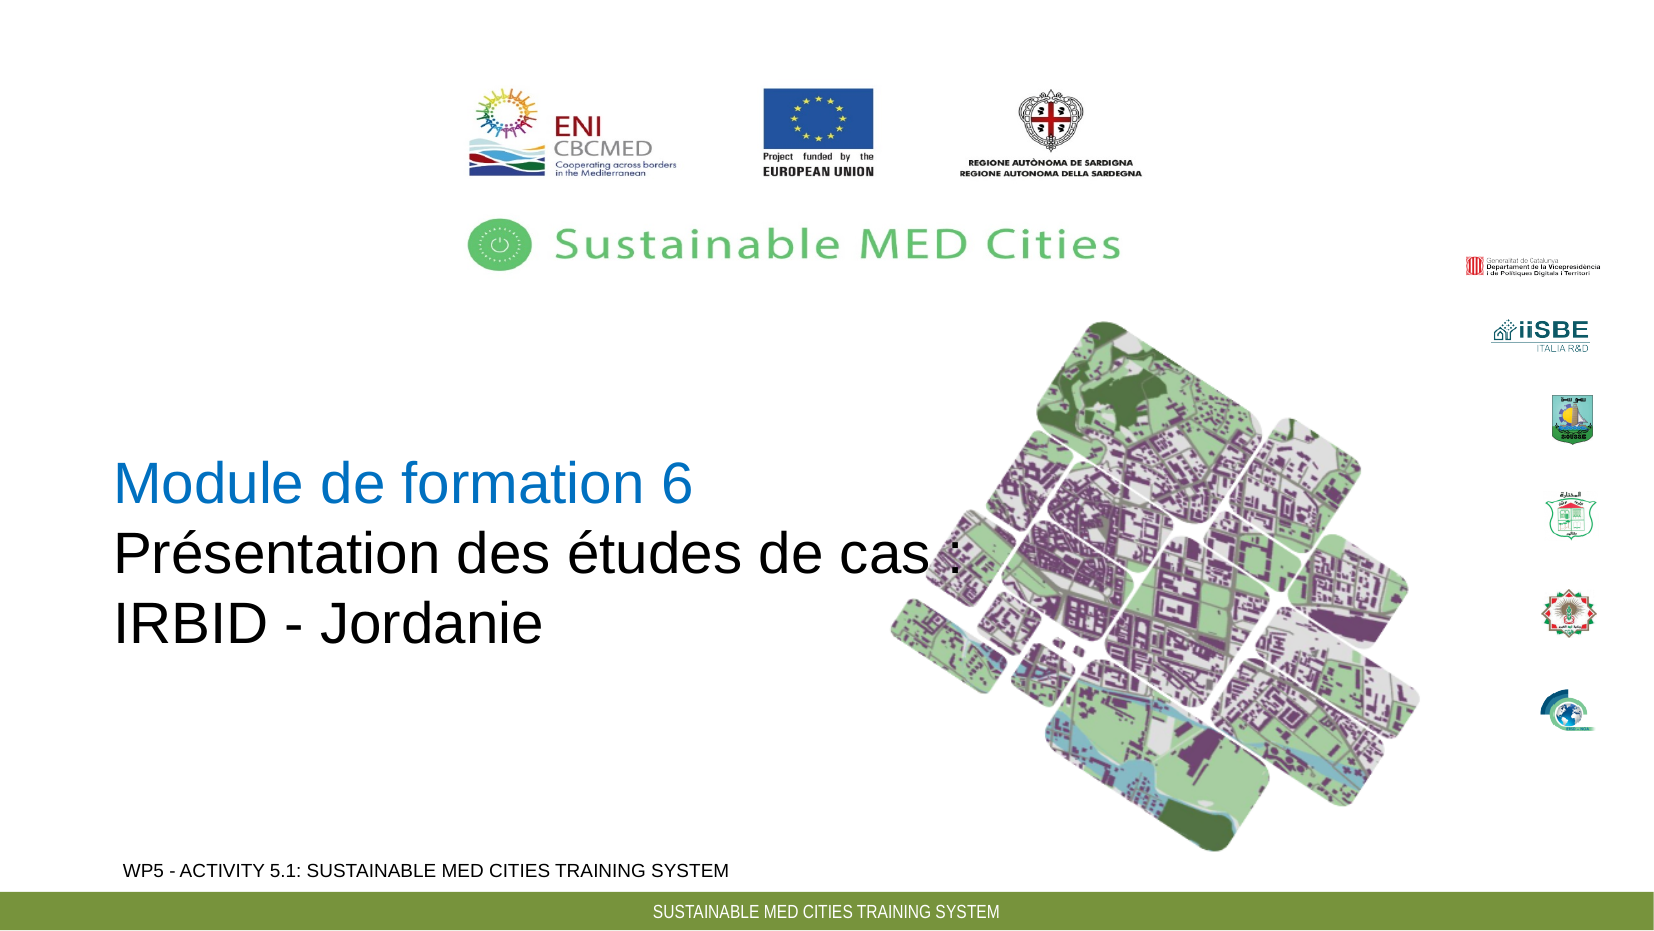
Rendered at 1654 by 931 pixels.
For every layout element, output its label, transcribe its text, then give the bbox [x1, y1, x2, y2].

picture [1547, 392, 1603, 448]
subtitle Module de formation 6 Présentation des études de cas : IRBID - Jordanie [98, 437, 983, 780]
picture [1543, 491, 1603, 544]
picture [1484, 317, 1603, 356]
picture [1531, 687, 1603, 736]
picture [1536, 587, 1603, 643]
picture [436, 70, 1548, 891]
picture [1461, 248, 1603, 281]
